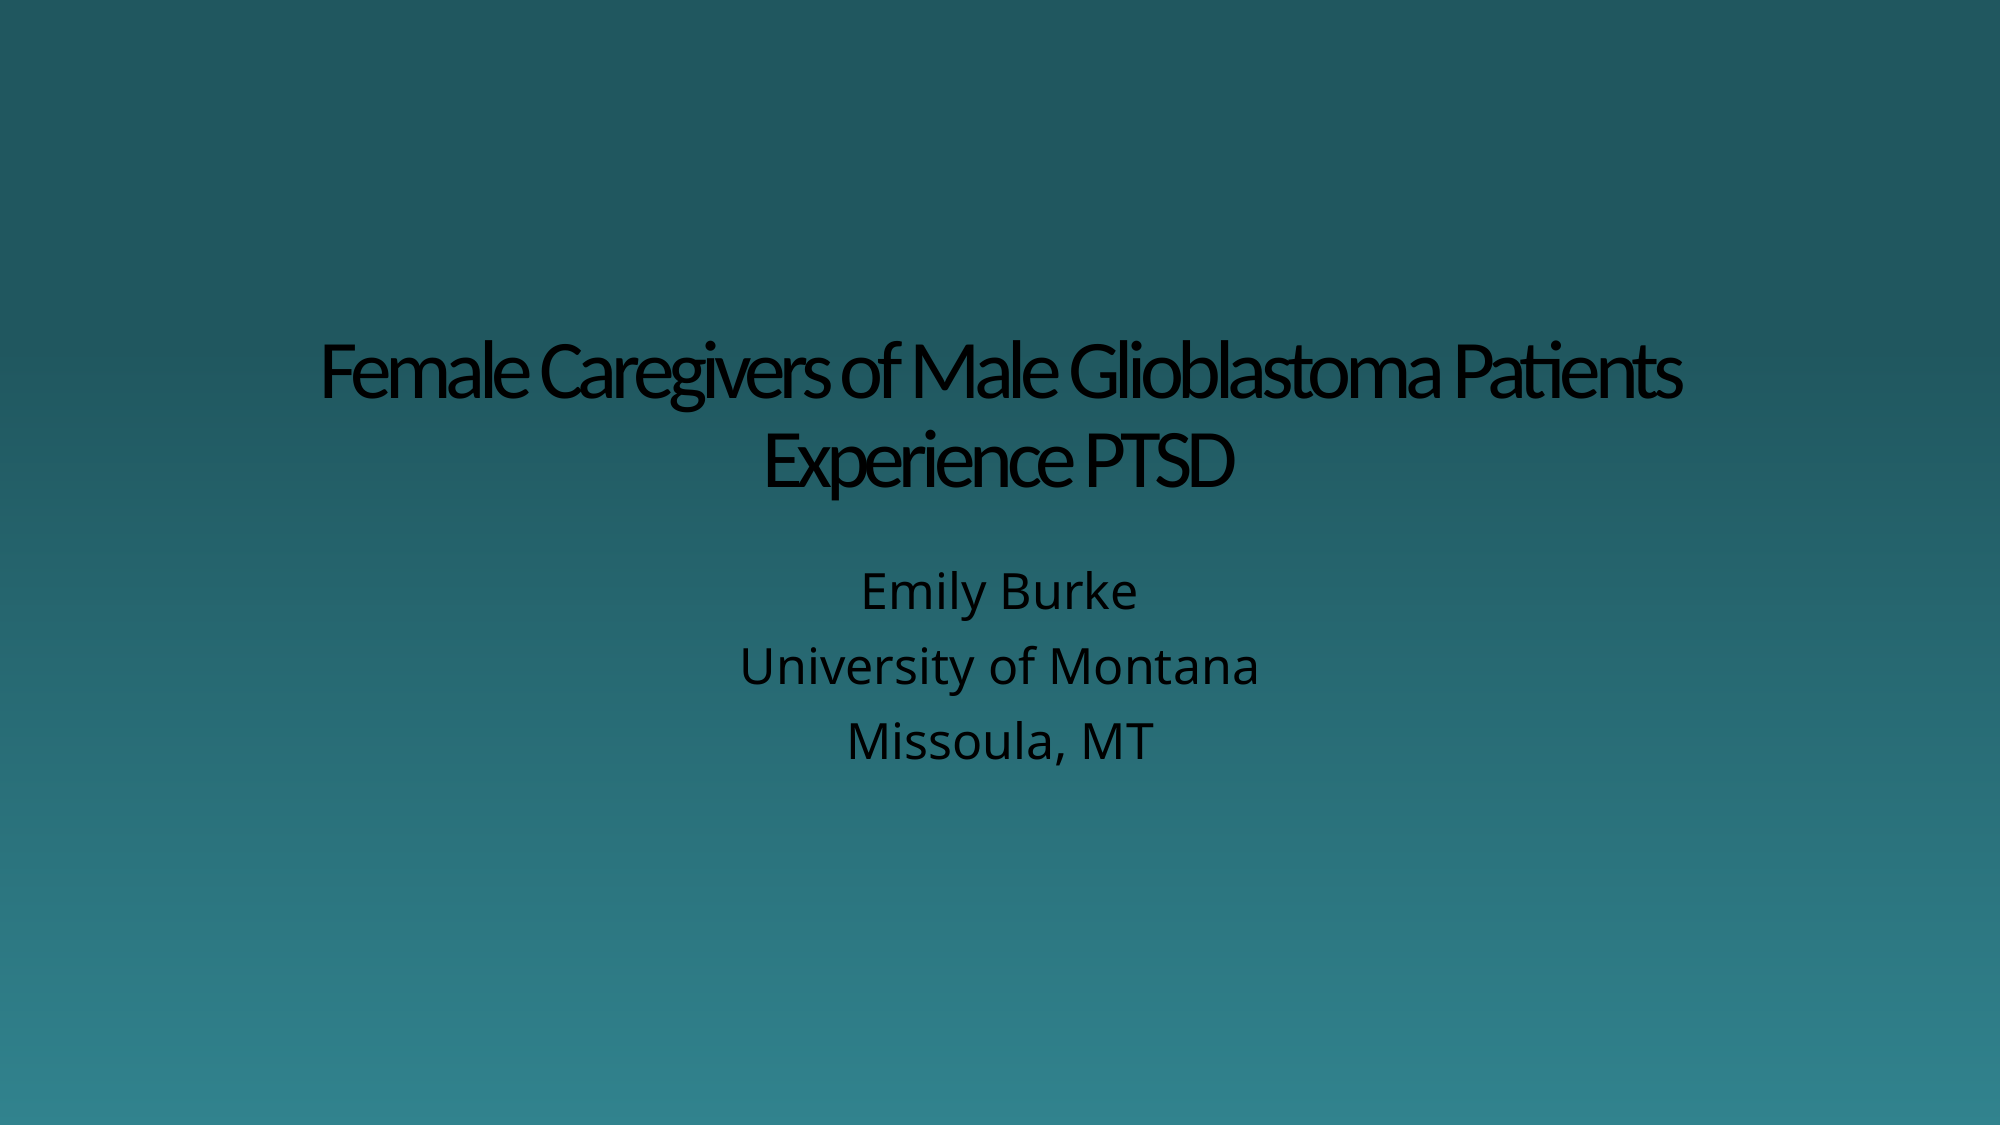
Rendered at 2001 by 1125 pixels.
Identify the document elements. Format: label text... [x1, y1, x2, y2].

title Female Caregivers of Male Glioblastoma Patients Experience PTSD [249, 318, 1750, 469]
subtitle Emily Burke University of Montana Missoula, MT [249, 469, 1750, 853]
